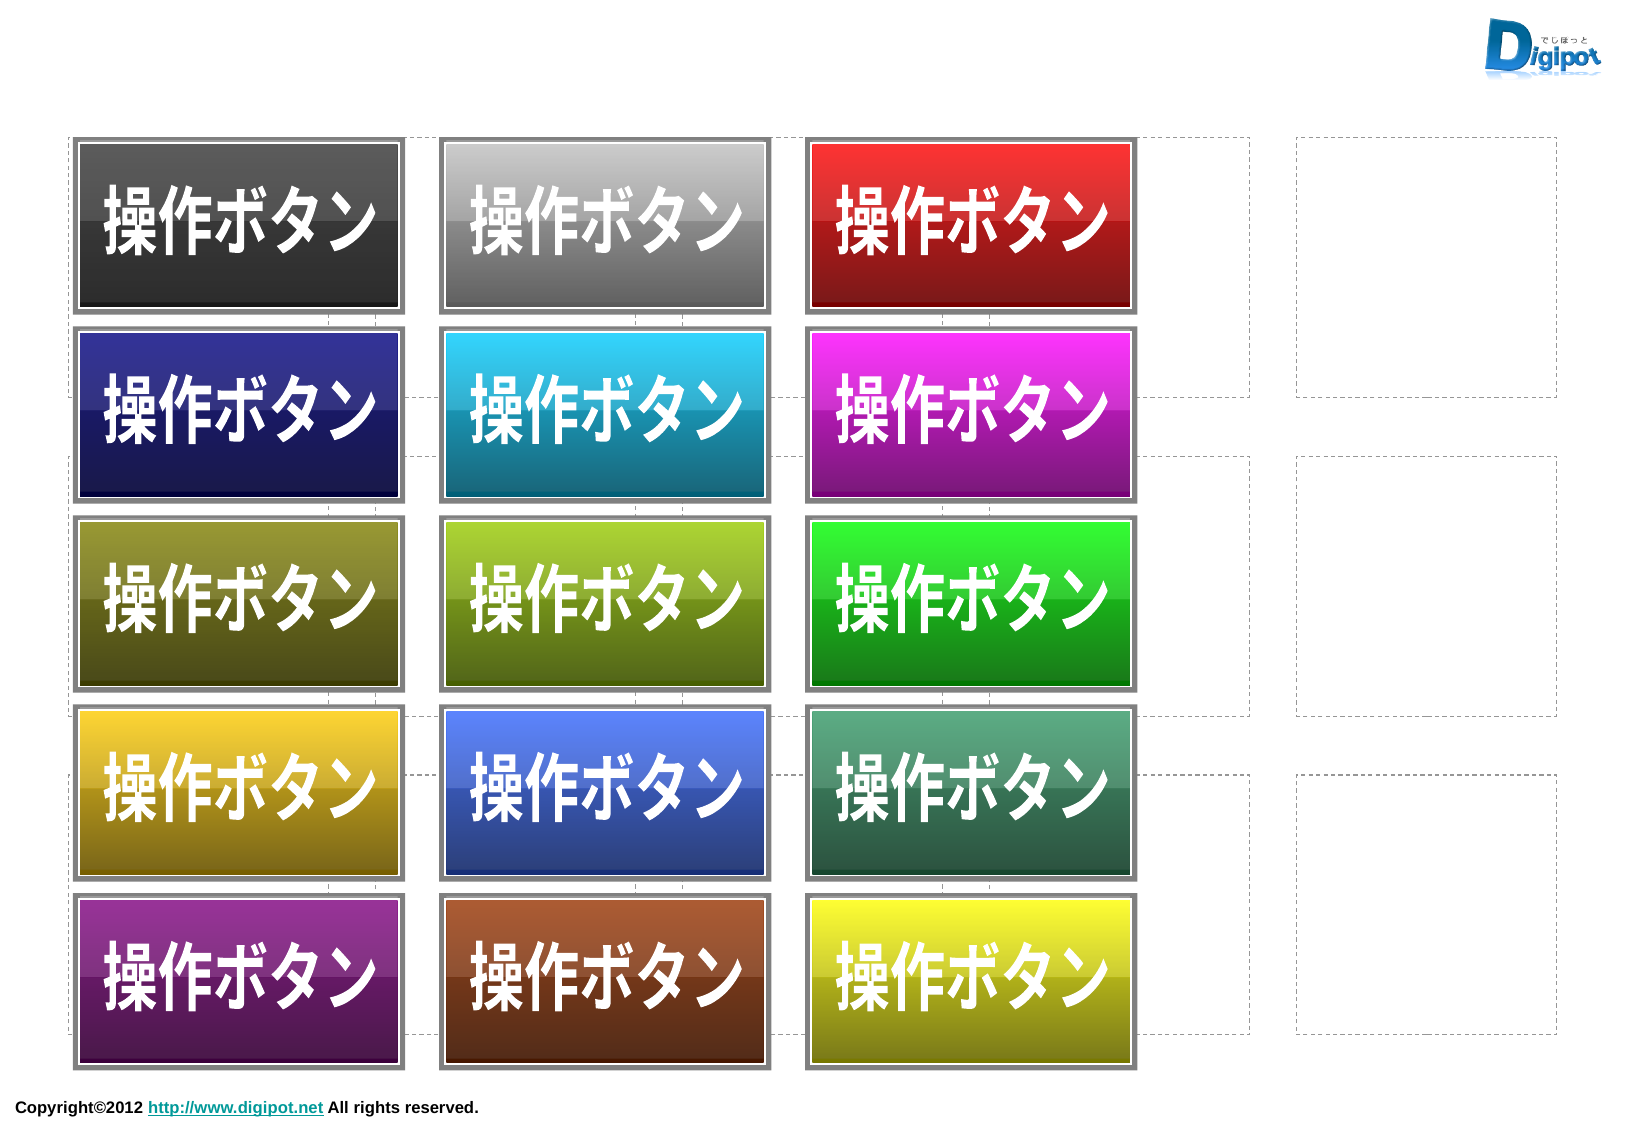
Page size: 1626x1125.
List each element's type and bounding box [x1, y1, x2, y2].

text_box [439, 893, 772, 1071]
text_box [80, 896, 398, 1059]
text_box [80, 707, 398, 870]
text_box [446, 139, 764, 303]
text_box [805, 515, 1138, 693]
text_box [812, 329, 1130, 492]
text_box [72, 704, 406, 882]
text_box [446, 707, 764, 870]
text_box [439, 326, 772, 504]
text_box [439, 515, 772, 693]
text_box [72, 515, 406, 693]
text_box [446, 896, 764, 1059]
text_box [80, 329, 398, 492]
text_box [812, 707, 1130, 870]
picture [1485, 18, 1602, 82]
text_box [80, 139, 398, 303]
text_box [812, 518, 1130, 681]
text_box [72, 326, 406, 504]
text_box [805, 893, 1138, 1071]
text_box [72, 893, 406, 1071]
text_box [439, 704, 772, 882]
text_box [805, 704, 1138, 882]
text_box [80, 518, 398, 681]
text_box [446, 329, 764, 492]
text_box [446, 518, 764, 681]
text_box [439, 137, 772, 315]
text_box [812, 896, 1130, 1059]
text_box [72, 137, 406, 315]
text_box [812, 139, 1130, 303]
text_box [805, 137, 1138, 315]
text_box [805, 326, 1138, 504]
